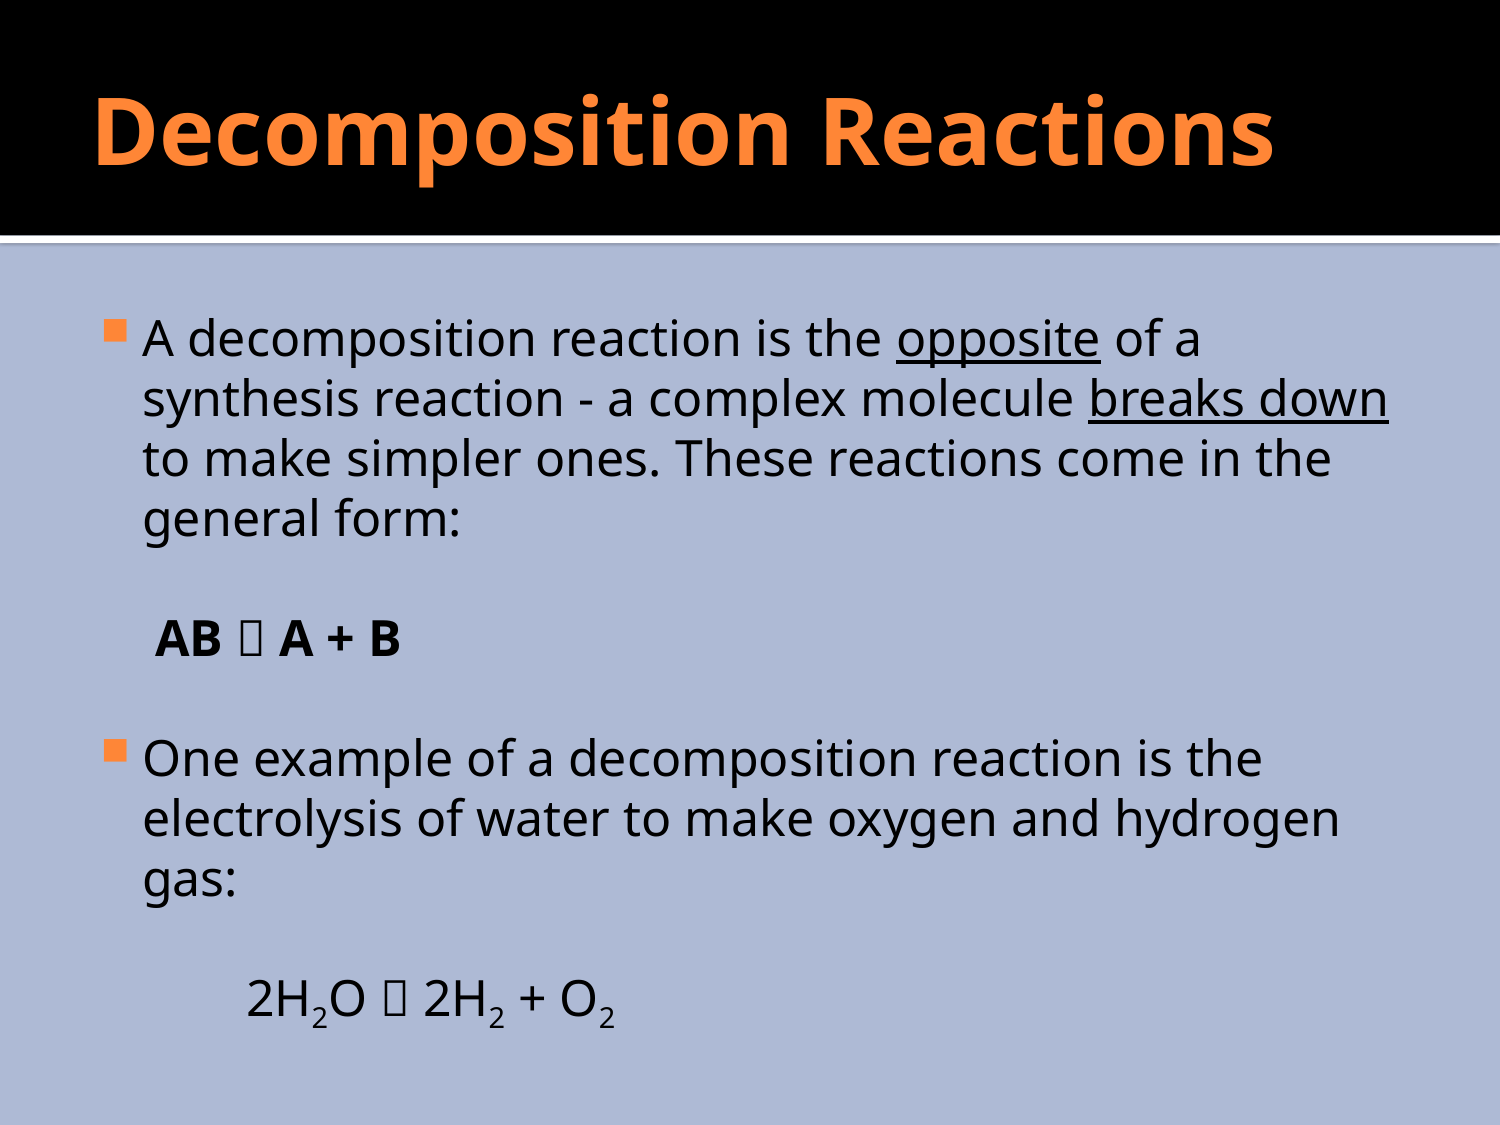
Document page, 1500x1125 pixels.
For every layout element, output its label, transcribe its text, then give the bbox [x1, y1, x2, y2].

list A decomposition reaction is the opposite of a synthesis reaction - a complex molecule breaks down to make simpler ones. These reactions come in the general form: AB  A + B One example of a decomposition reaction is the electrolysis of water to make oxygen and hydrogen gas: 2H2O  2H2 + O2 [75, 291, 1425, 1050]
title Decomposition Reactions [75, 25, 1425, 231]
